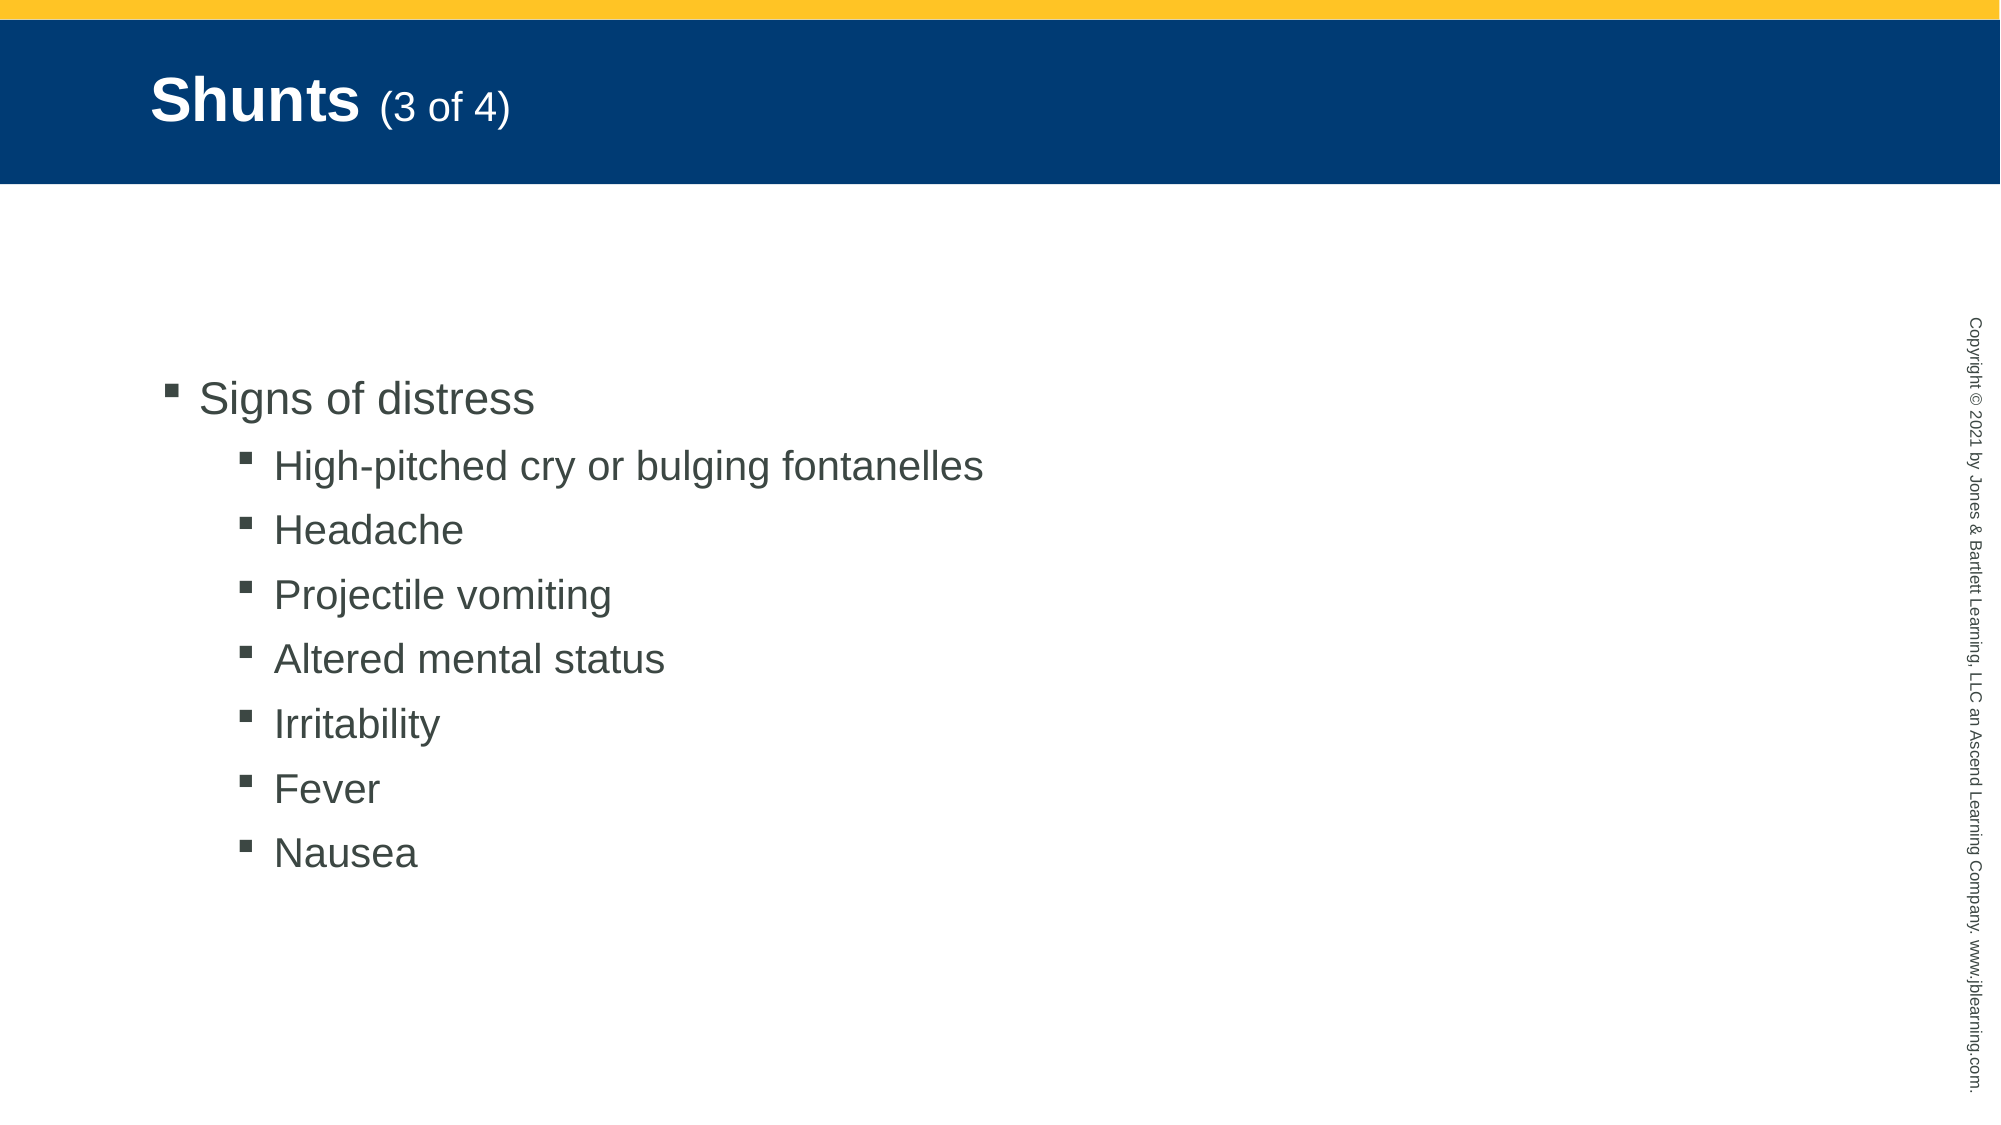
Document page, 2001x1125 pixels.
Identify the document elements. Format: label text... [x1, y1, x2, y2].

list Signs of distress High-pitched cry or bulging fontanelles Headache Projectile vomiting Altered mental status Irritability Fever Nausea [146, 361, 1859, 1016]
title Shunts (3 of 4) [0, 19, 2000, 185]
